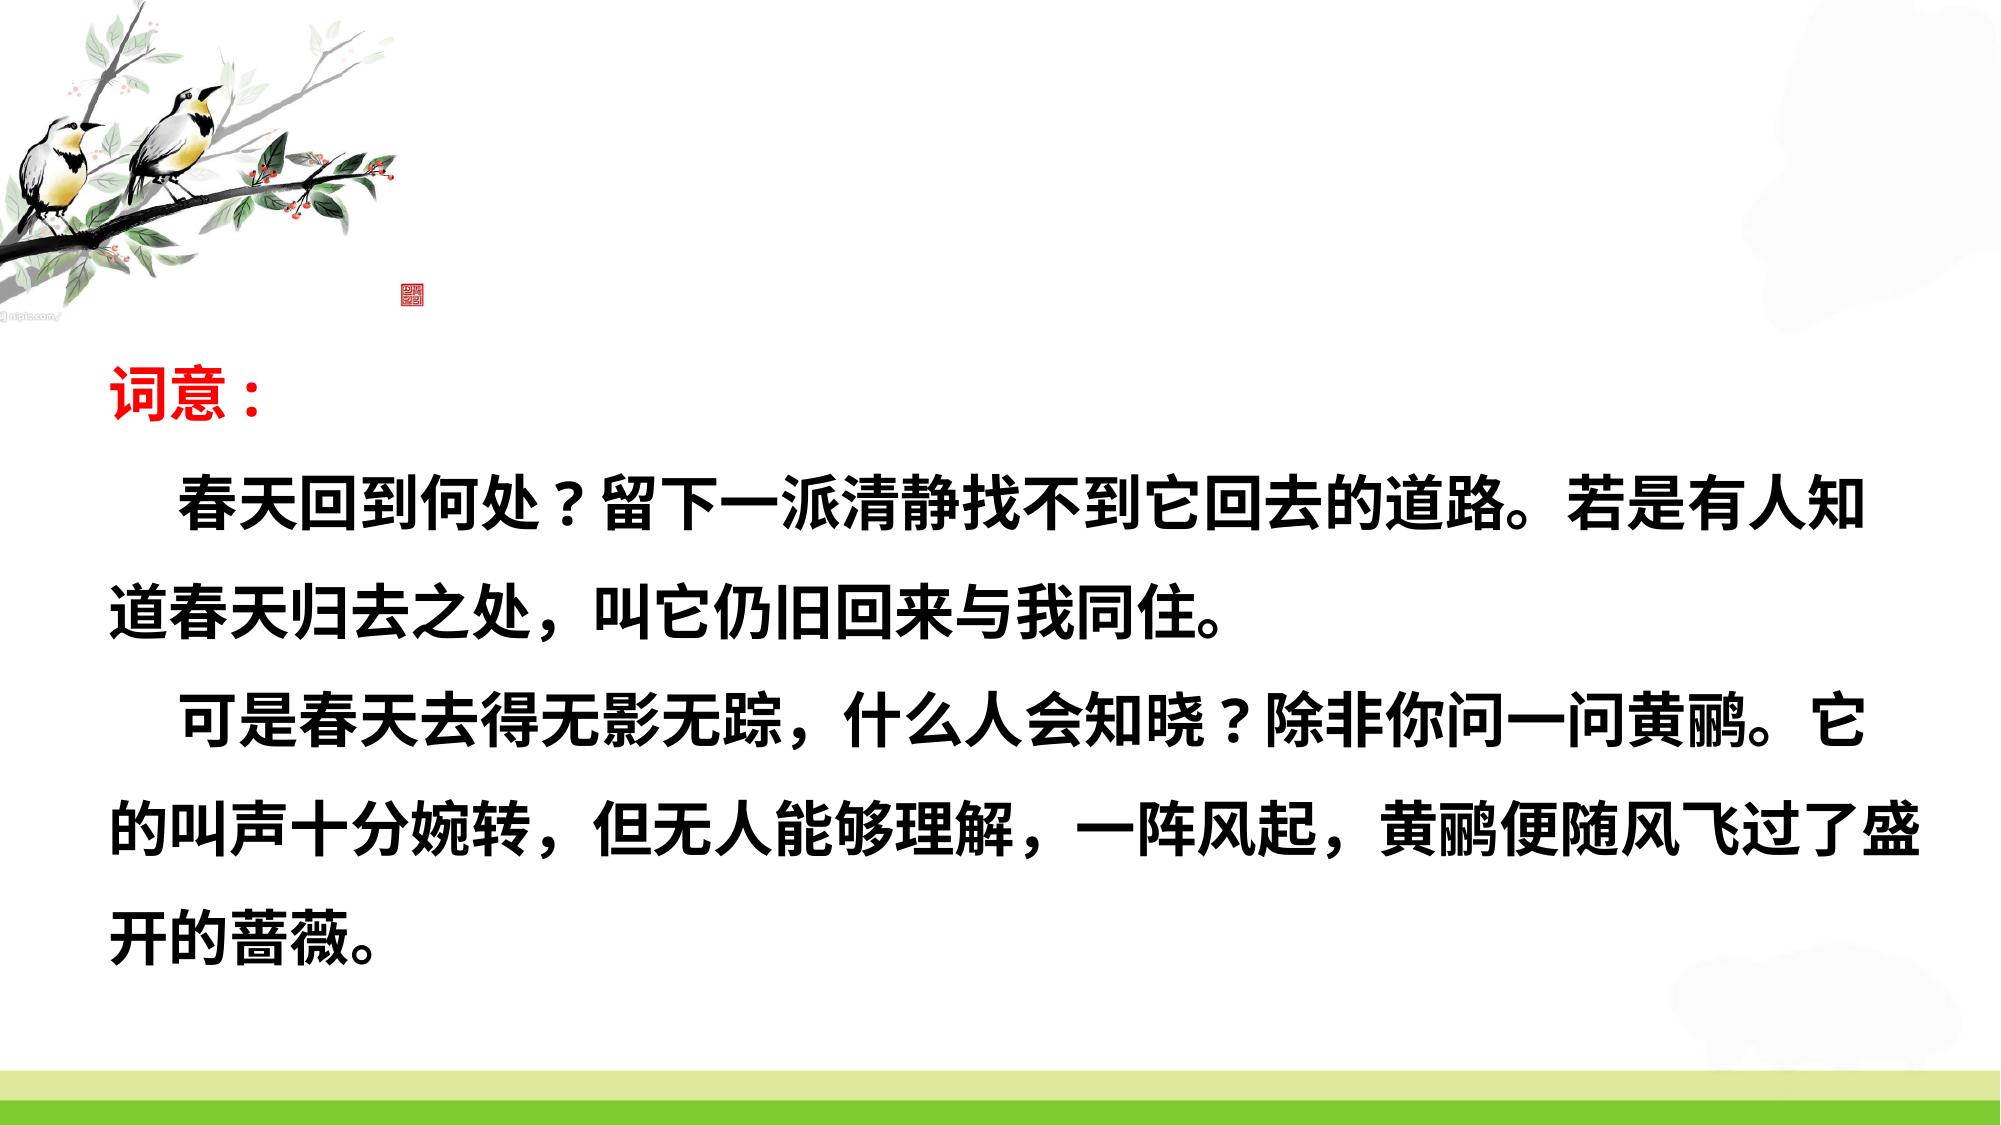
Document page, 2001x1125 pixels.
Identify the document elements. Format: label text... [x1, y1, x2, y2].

text_box 词意: 春天回到何处?留下一派清静找不到它回去的道路。若是有人知道春天归去之处，叫它仍旧回来与我同住。 可是春天去得无影无踪，什么人会知晓?除非你问一问黄鹂。它的叫声十分婉转，但无人能够理解，一阵风起，黄鹂便随风飞过了盛开的蔷薇。 [88, 310, 1945, 983]
picture [0, 0, 2000, 1125]
